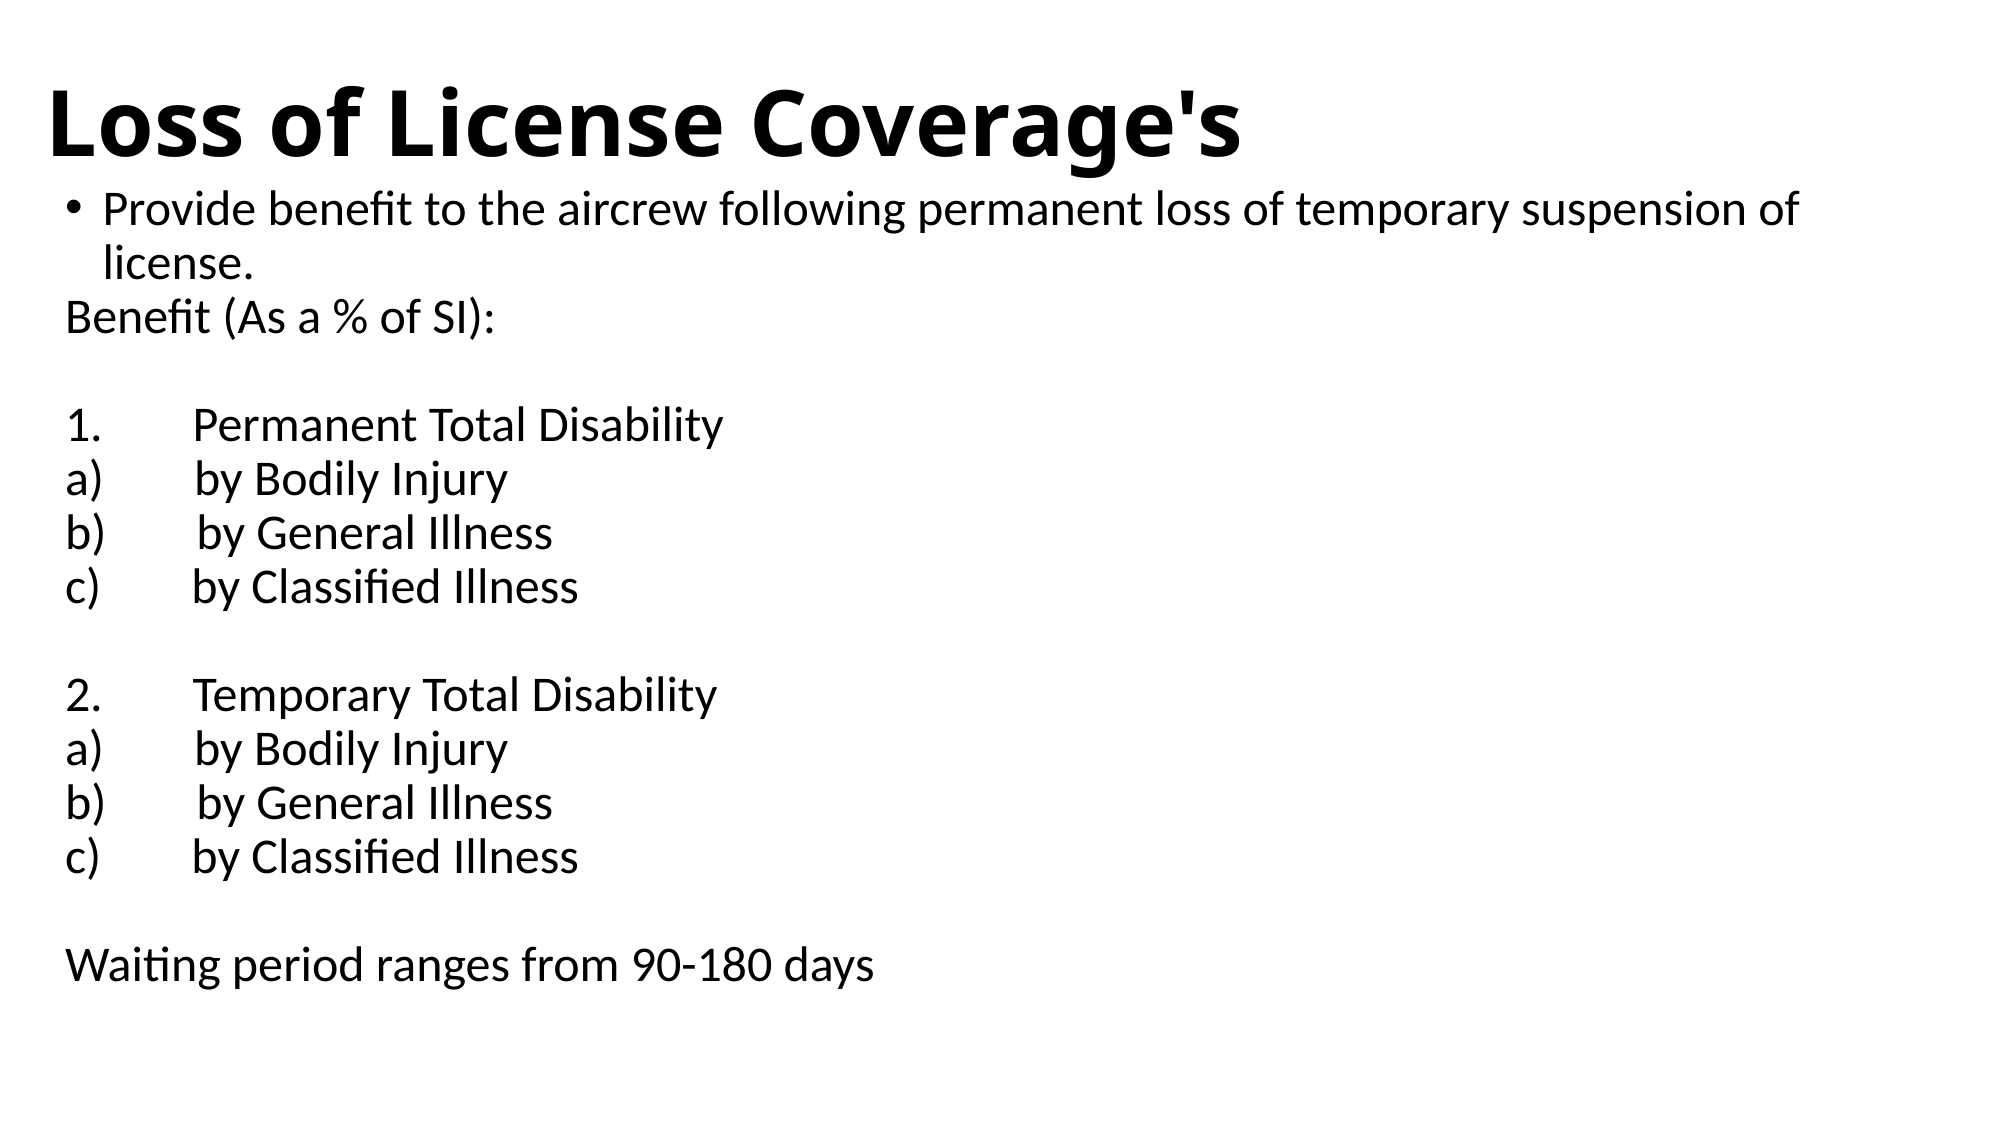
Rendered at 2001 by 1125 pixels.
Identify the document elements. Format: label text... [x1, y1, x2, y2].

title Loss of License Coverage's [30, 50, 1574, 204]
list Provide benefit to the aircrew following permanent loss of temporary suspension of license. Benefit (As a % of SI): 1. Permanent Total Disability a) by Bodily Injury b) by General Illness c) by Classified Illness 2. Temporary Total Disability a) by Bodily Injury b) by General Illness c) by Classified Illness Waiting period ranges from 90-180 days [50, 174, 1950, 1088]
